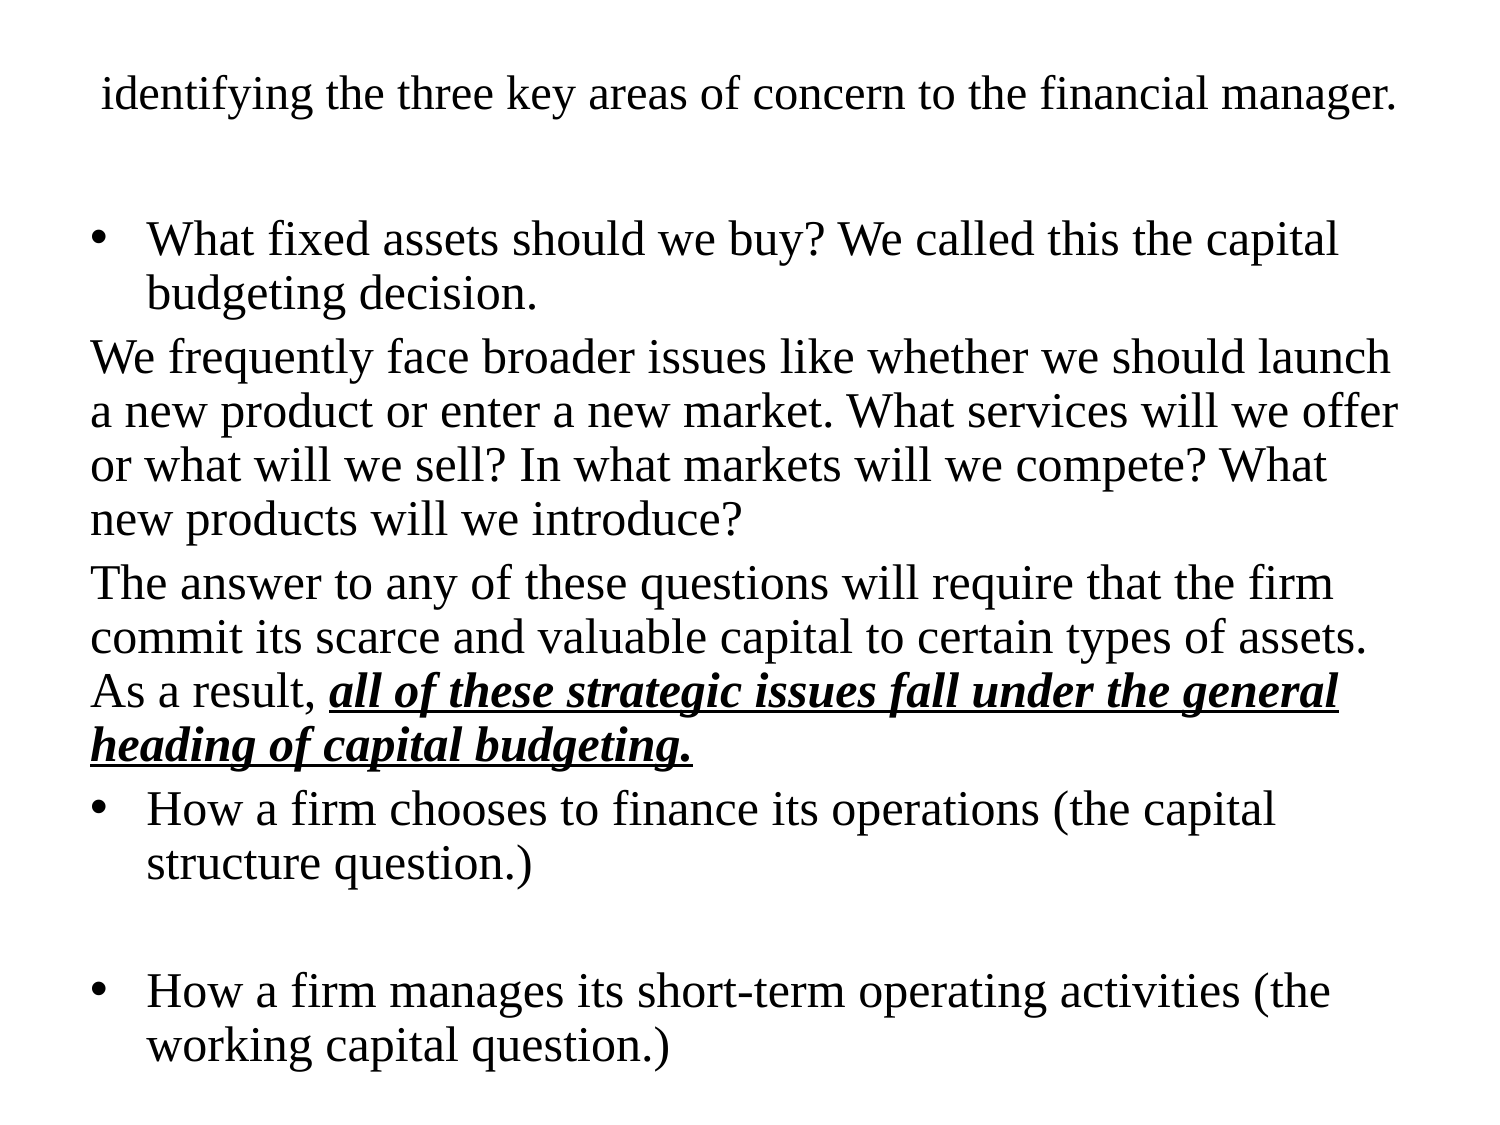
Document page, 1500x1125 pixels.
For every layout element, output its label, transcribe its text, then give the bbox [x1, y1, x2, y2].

list What fixed assets should we buy? We called this the capital budgeting decision. We frequently face broader issues like whether we should launch a new product or enter a new market. What services will we offer or what will we sell? In what markets will we compete? What new products will we introduce? The answer to any of these questions will require that the firm commit its scarce and valuable capital to certain types of assets. As a result, all of these strategic issues fall under the general heading of capital budgeting. How a firm chooses to finance its operations (the capital structure question.) How a firm manages its short-term operating activities (the working capital question.) [75, 204, 1425, 1125]
title identifying the three key areas of concern to the financial manager. [75, 25, 1425, 154]
